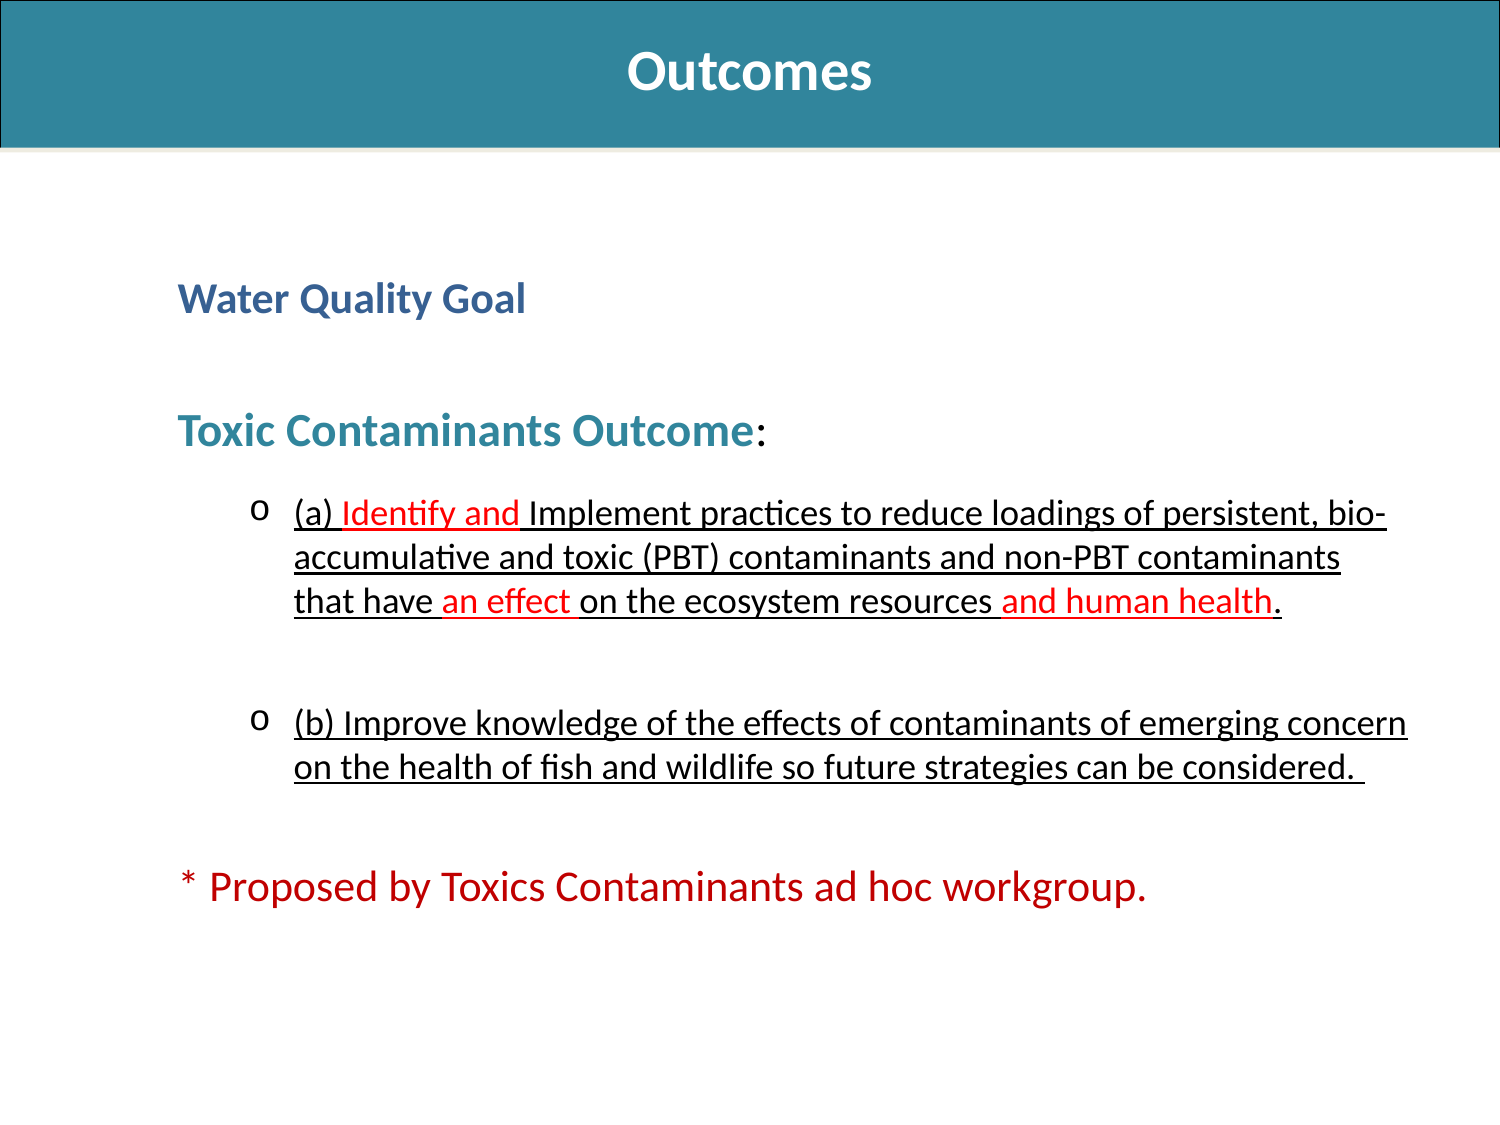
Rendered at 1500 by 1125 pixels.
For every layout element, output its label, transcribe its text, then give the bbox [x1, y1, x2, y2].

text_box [0, 0, 1500, 151]
list Water Quality Goal Toxic Contaminants Outcome: (a) Identify and Implement practices to reduce loadings of persistent, bio-accumulative and toxic (PBT) contaminants and non-PBT contaminants that have an effect on the ecosystem resources and human health. (b) Improve knowledge of the effects of contaminants of emerging concern on the health of fish and wildlife so future strategies can be considered. * Proposed by Toxics Contaminants ad hoc workgroup. [162, 262, 1425, 1000]
